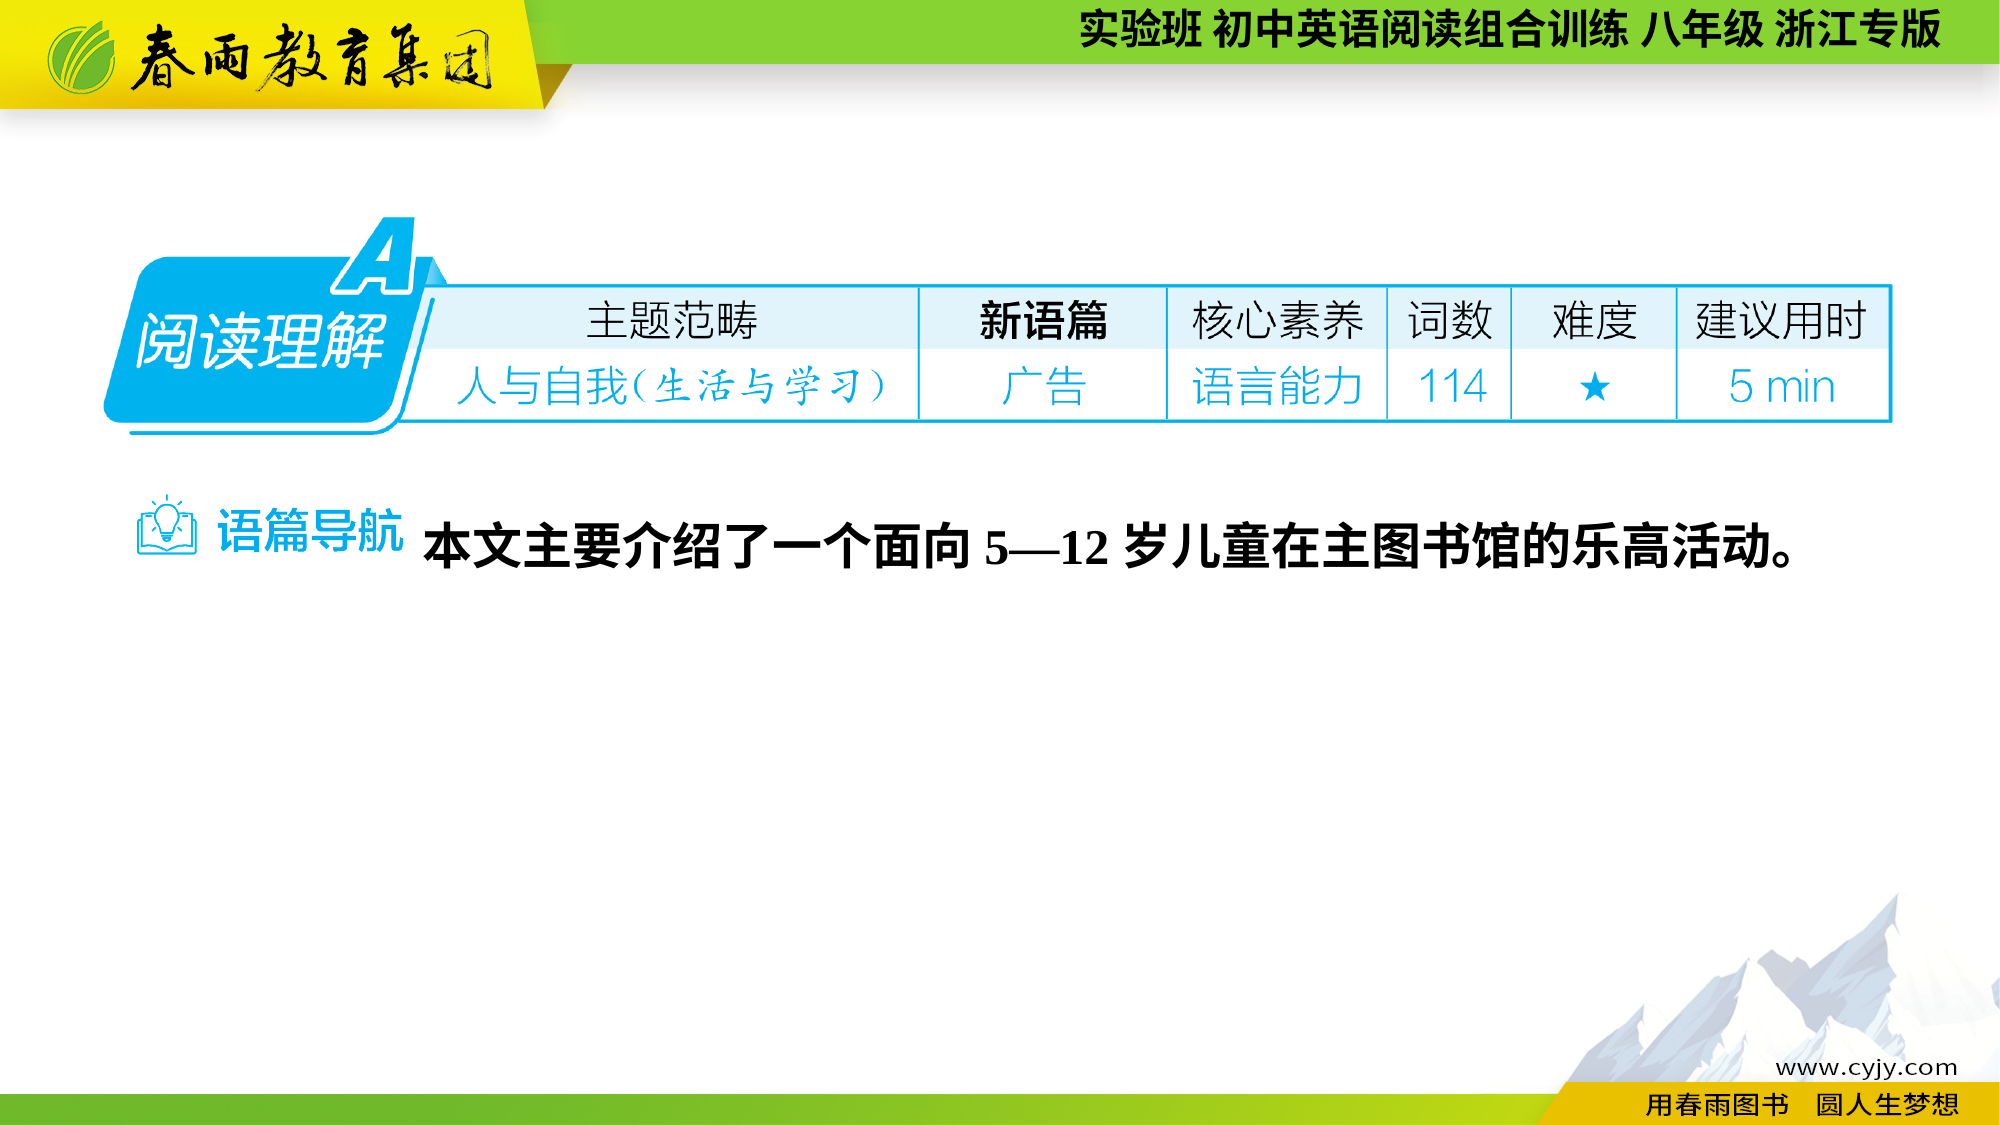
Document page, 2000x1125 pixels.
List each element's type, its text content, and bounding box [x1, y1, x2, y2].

picture [0, 0, 2000, 1125]
list 本文主要介绍了一个面向5—12岁儿童在主图书馆的乐高活动。 [57, 476, 1943, 572]
